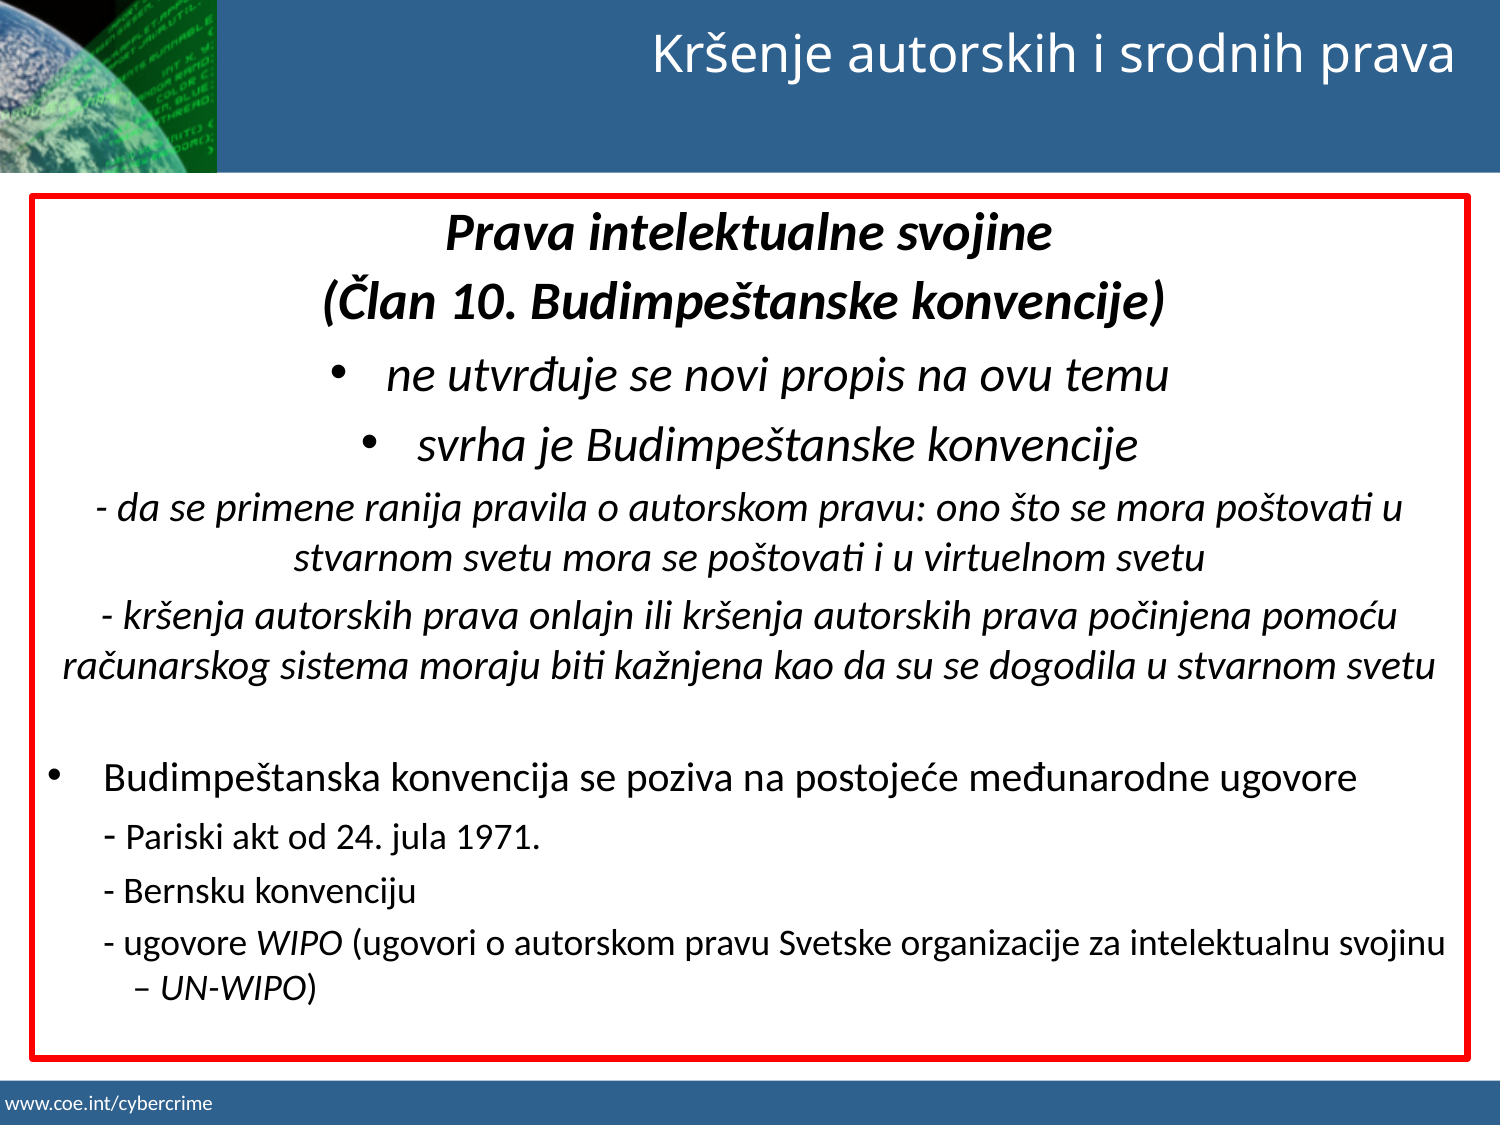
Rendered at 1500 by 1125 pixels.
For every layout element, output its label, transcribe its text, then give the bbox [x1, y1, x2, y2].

text_box Kršenje autorskih i srodnih prava [220, 13, 1473, 91]
picture [0, 0, 217, 173]
text_box Prava intelektualne svojine (Član 10. Budimpeštanske konvencije) ne utvrđuje se novi propis na ovu temu svrha je Budimpeštanske konvencije - da se primene ranija pravila o autorskom pravu: ono što se mora poštovati u stvarnom svetu mora se poštovati i u virtuelnom svetu - kršenja autorskih prava onlajn ili kršenja autorskih prava počinjena pomoću računarskog sistema moraju biti kažnjena kao da su se dogodila u stvarnom svetu Budimpeštanska konvencija se poziva na postojeće međunarodne ugovore - Pariski akt od 24. jula 1971. - Bernsku konvenciju - ugovore WIPO (ugovori o autorskom pravu Svetske organizacije za intelektualnu svojinu – UN-WIPO) [32, 196, 1468, 1059]
